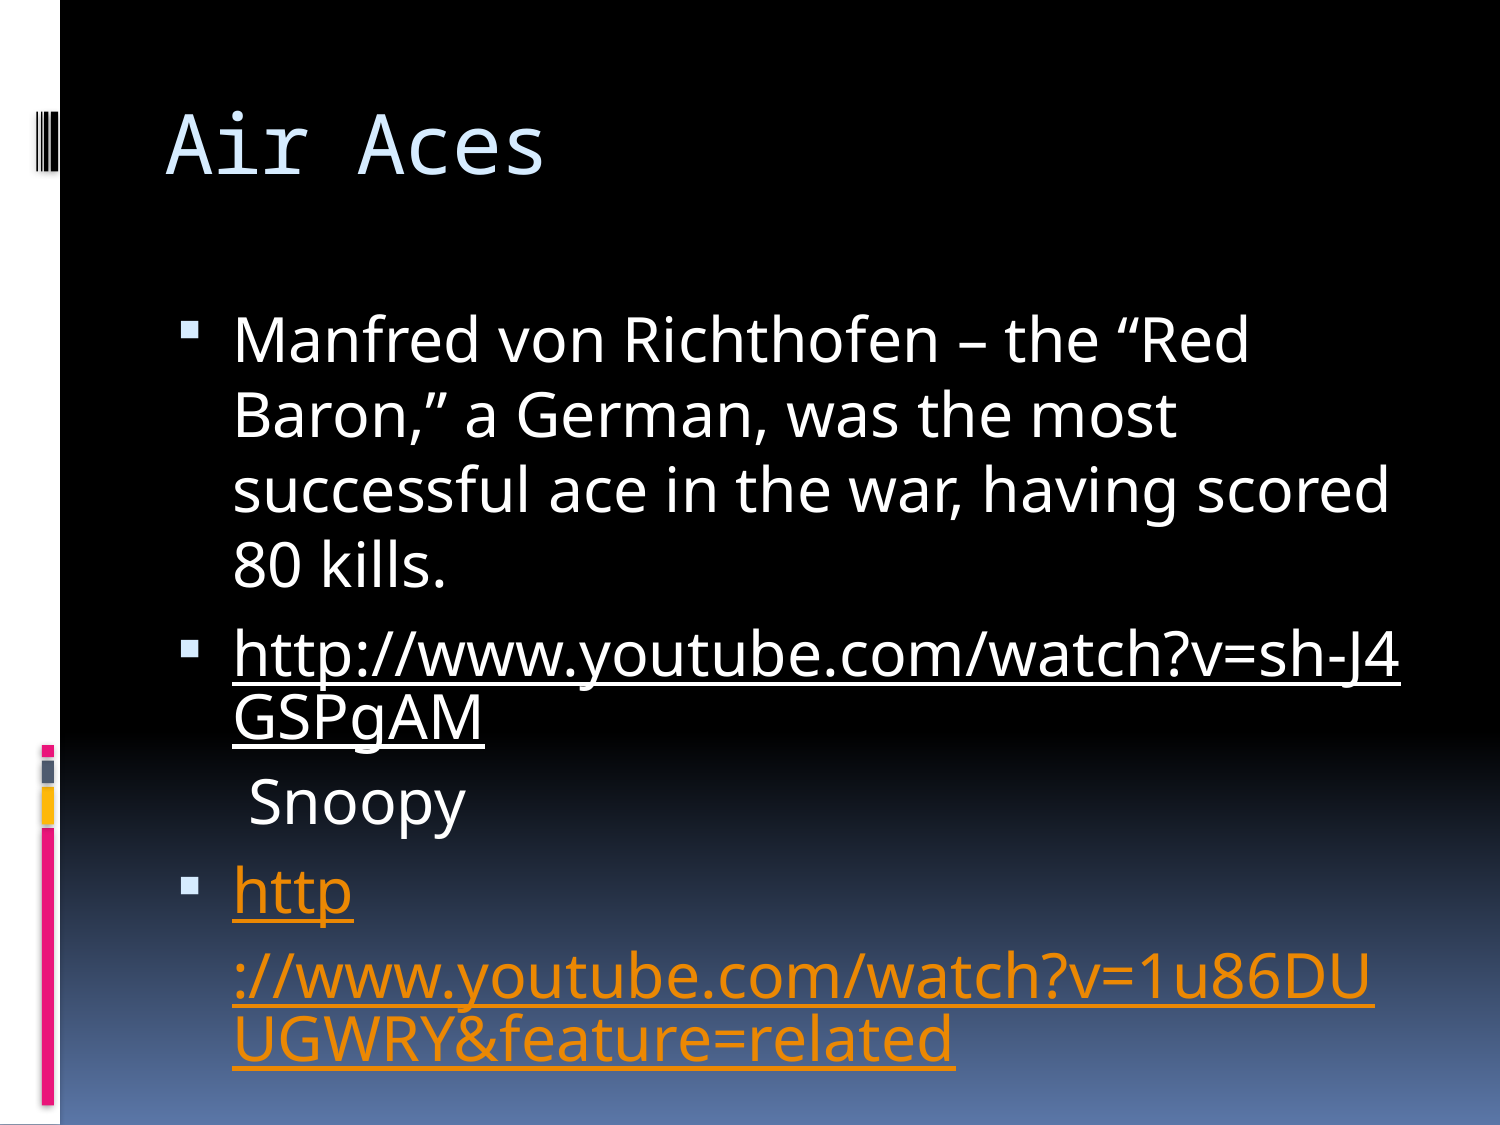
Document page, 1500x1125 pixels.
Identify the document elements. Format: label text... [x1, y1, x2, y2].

list Manfred von Richthofen – the “Red Baron,” a German, was the most successful ace in the war, having scored 80 kills. http://www.youtube.com/watch?v=sh-J4GSPgAM Snoopy http://www.youtube.com/watch?v=1u86DUUGWRY&feature=related [150, 292, 1425, 1043]
title Air Aces [150, 83, 1425, 234]
